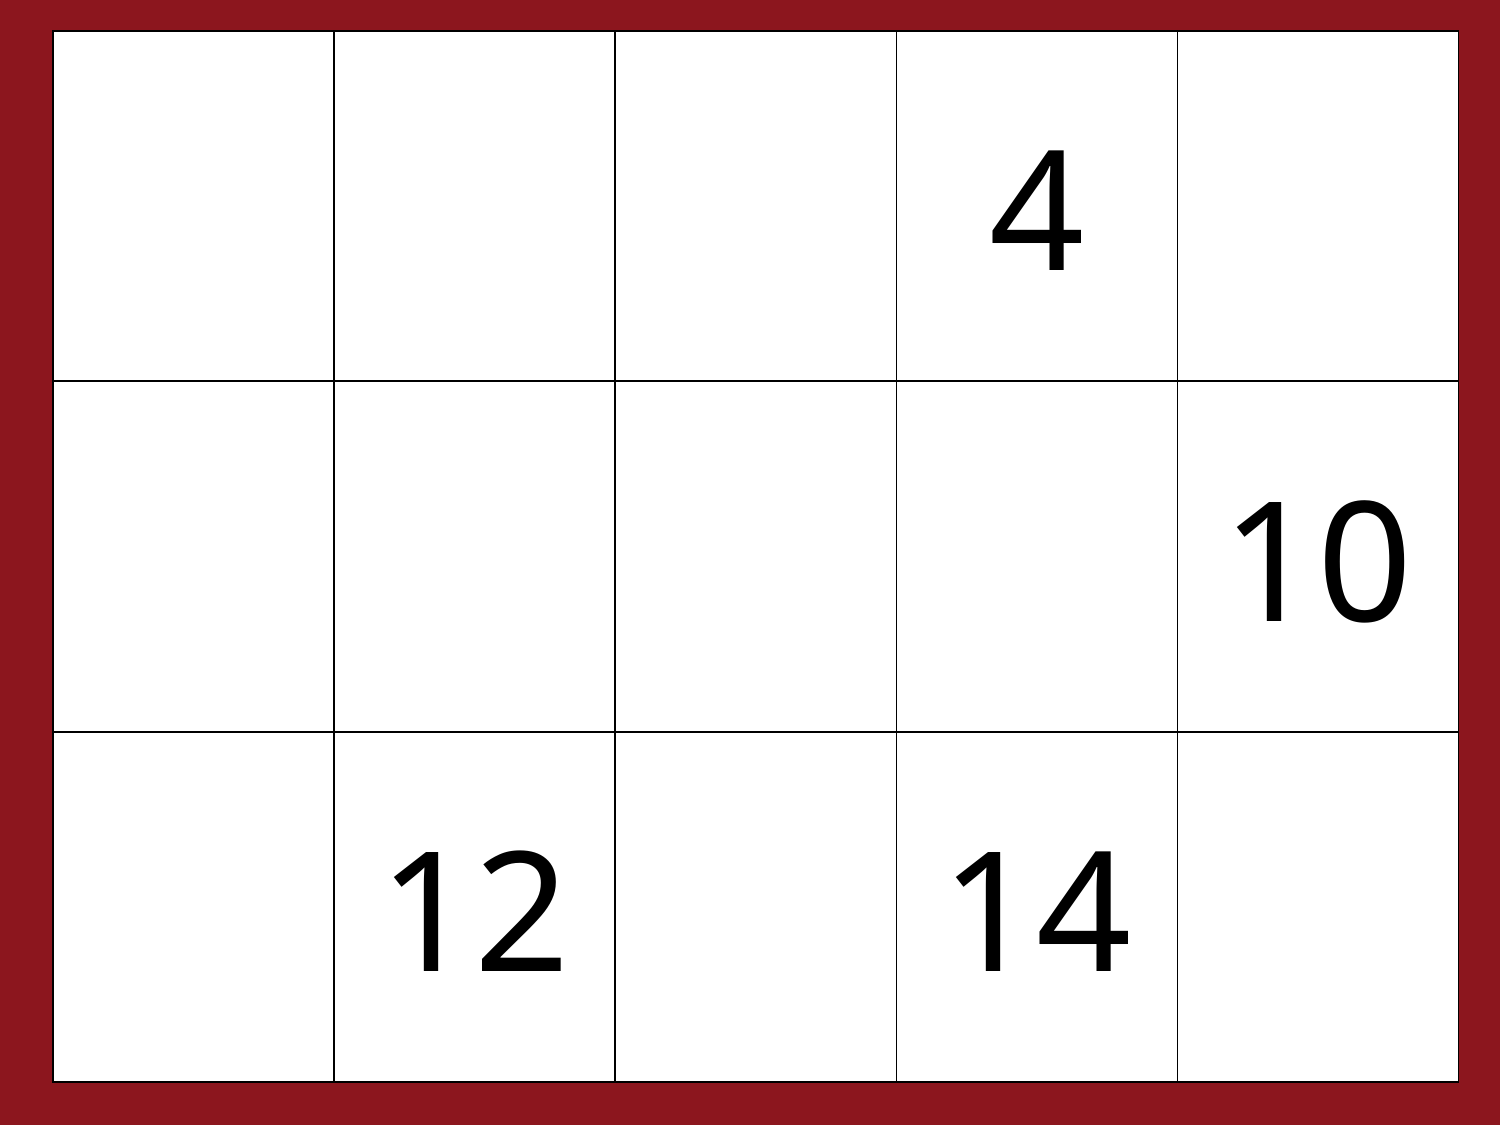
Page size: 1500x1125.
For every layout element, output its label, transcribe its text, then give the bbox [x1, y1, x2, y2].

table_cell [616, 733, 896, 1081]
table_header [54, 32, 333, 380]
table_cell 10 [1178, 382, 1458, 731]
text_box [0, 0, 1500, 1125]
table_cell [616, 382, 896, 731]
table_header [1178, 32, 1458, 380]
table_header 4 [897, 32, 1177, 380]
table_header [616, 32, 896, 380]
table_cell [1178, 733, 1458, 1081]
table_cell [335, 382, 614, 731]
table_header [335, 32, 614, 380]
table_cell [54, 733, 333, 1081]
table_cell 14 [897, 733, 1177, 1081]
table_cell 12 [335, 733, 614, 1081]
table_cell [54, 382, 333, 731]
table_cell [897, 382, 1177, 731]
